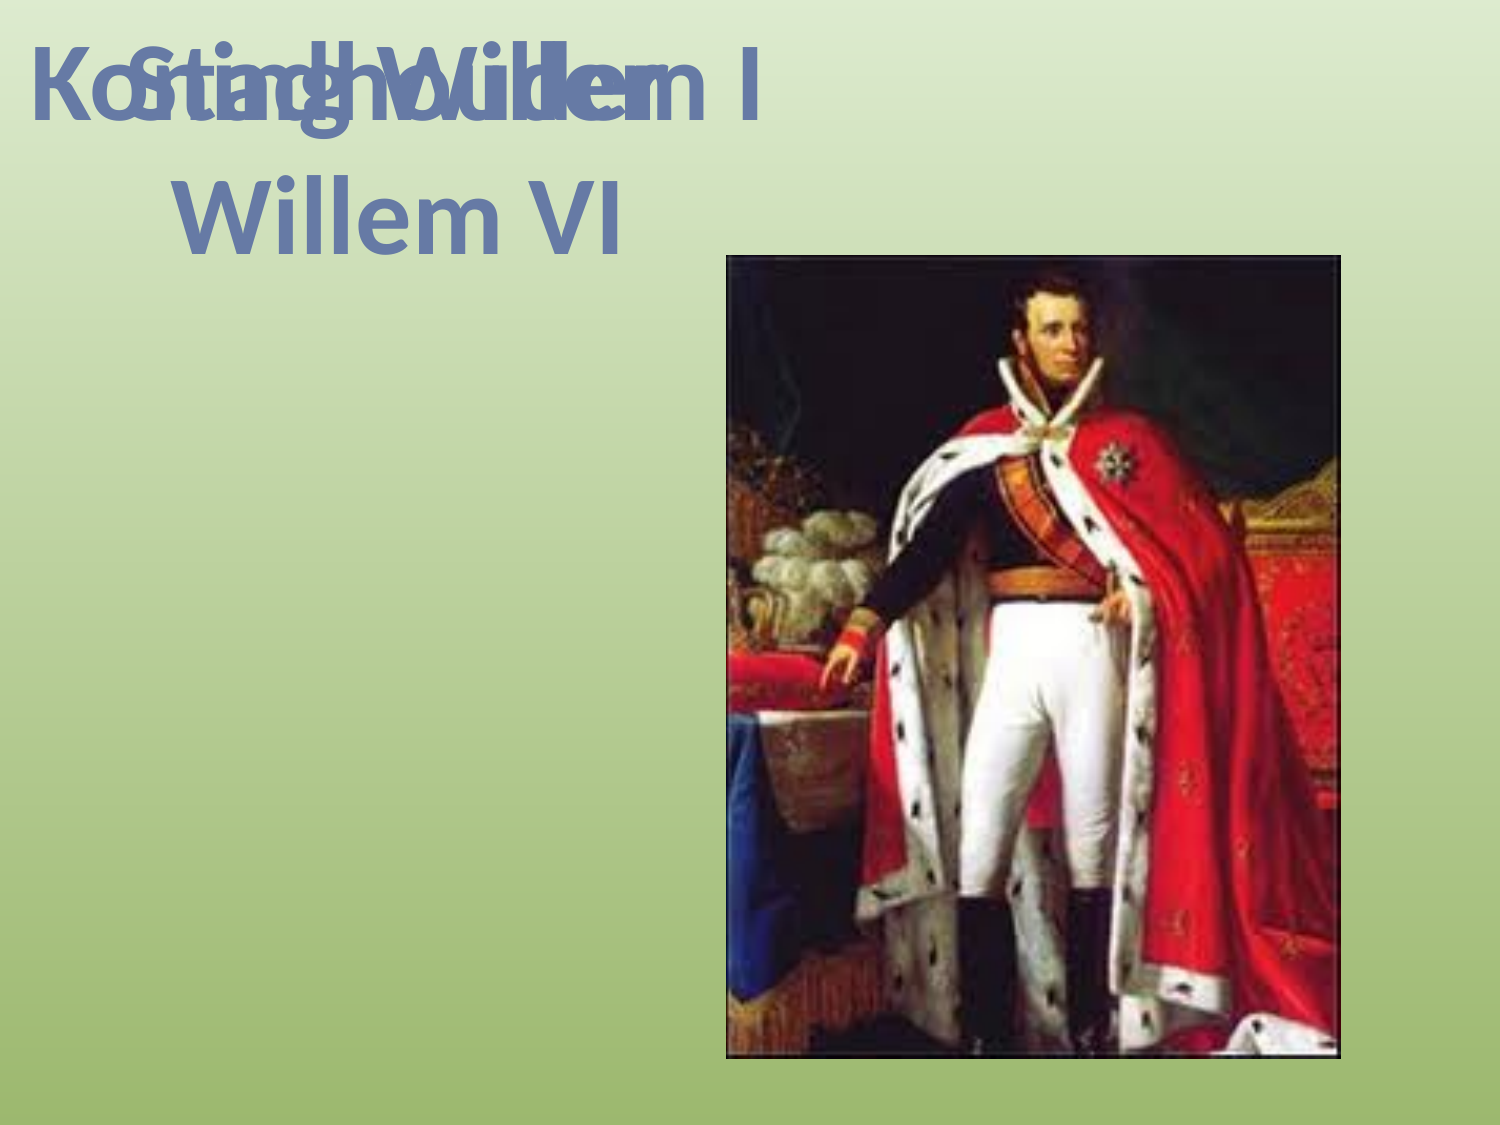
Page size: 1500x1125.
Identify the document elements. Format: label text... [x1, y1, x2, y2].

text_box Stadhouder Willem VI [0, 150, 797, 285]
text_box Koning Willem I [0, 0, 797, 150]
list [726, 255, 1341, 1059]
